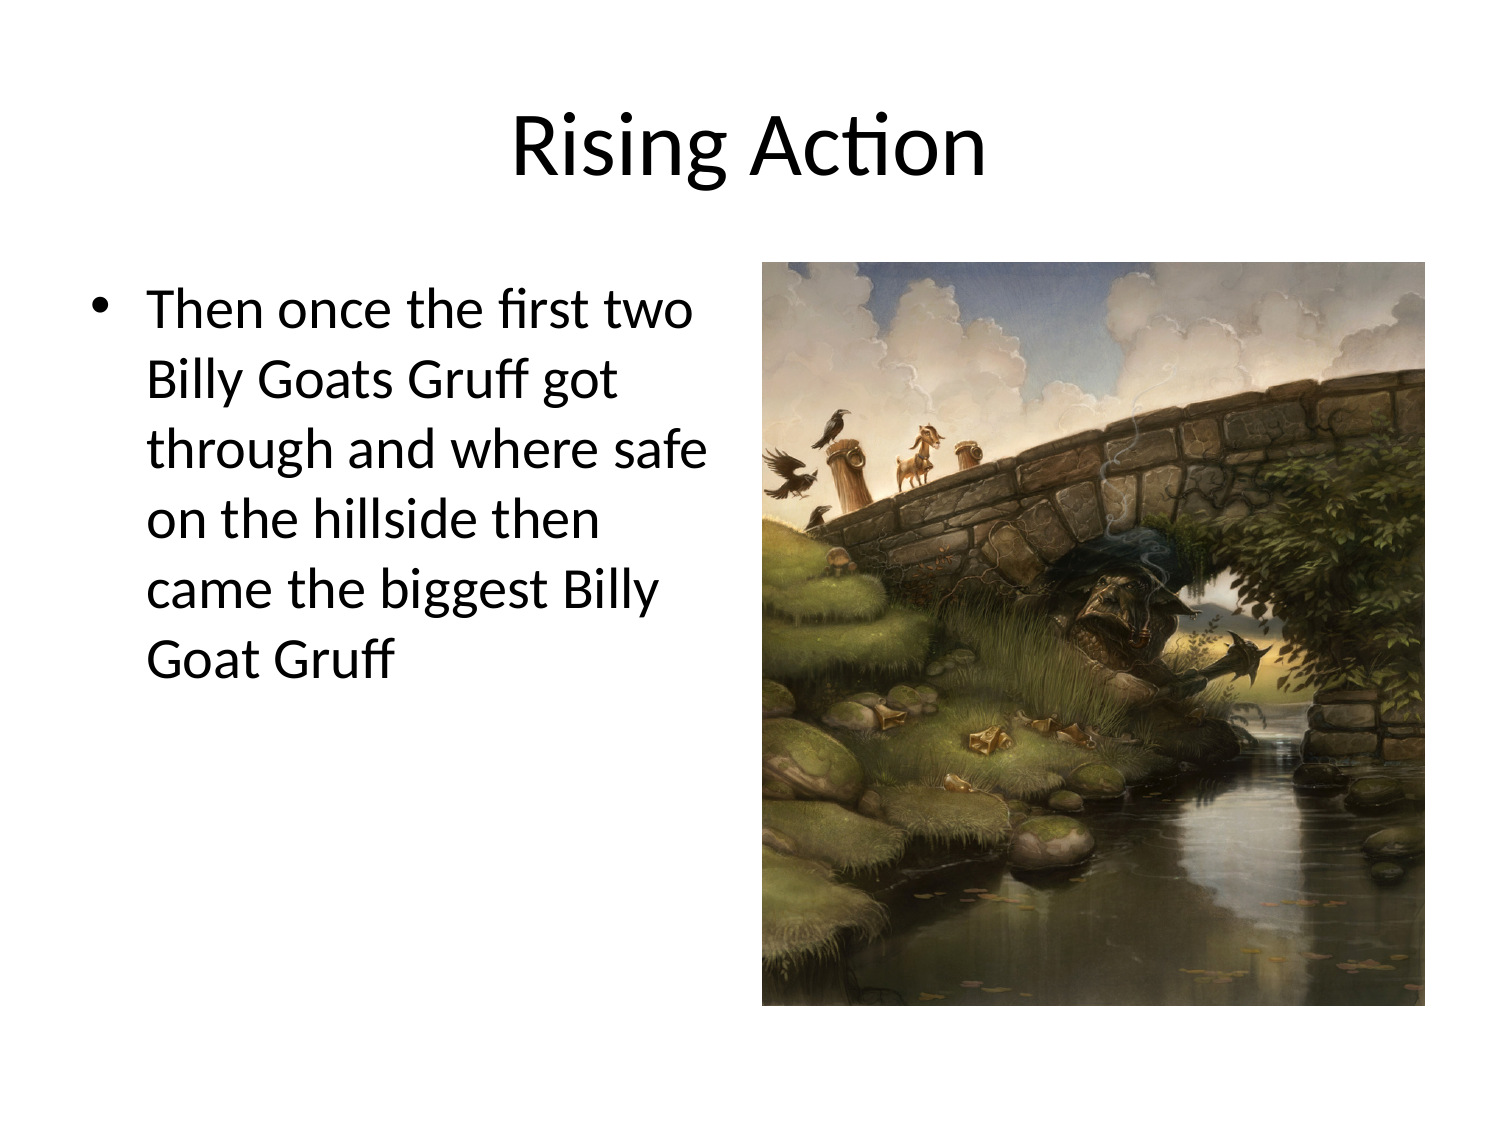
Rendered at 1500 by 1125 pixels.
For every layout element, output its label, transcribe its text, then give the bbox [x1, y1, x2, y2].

picture [762, 262, 1426, 1007]
title Rising Action [75, 45, 1425, 233]
list Then once the first two Billy Goats Gruff got through and where safe on the hillside then came the biggest Billy Goat Gruff [75, 262, 738, 1005]
